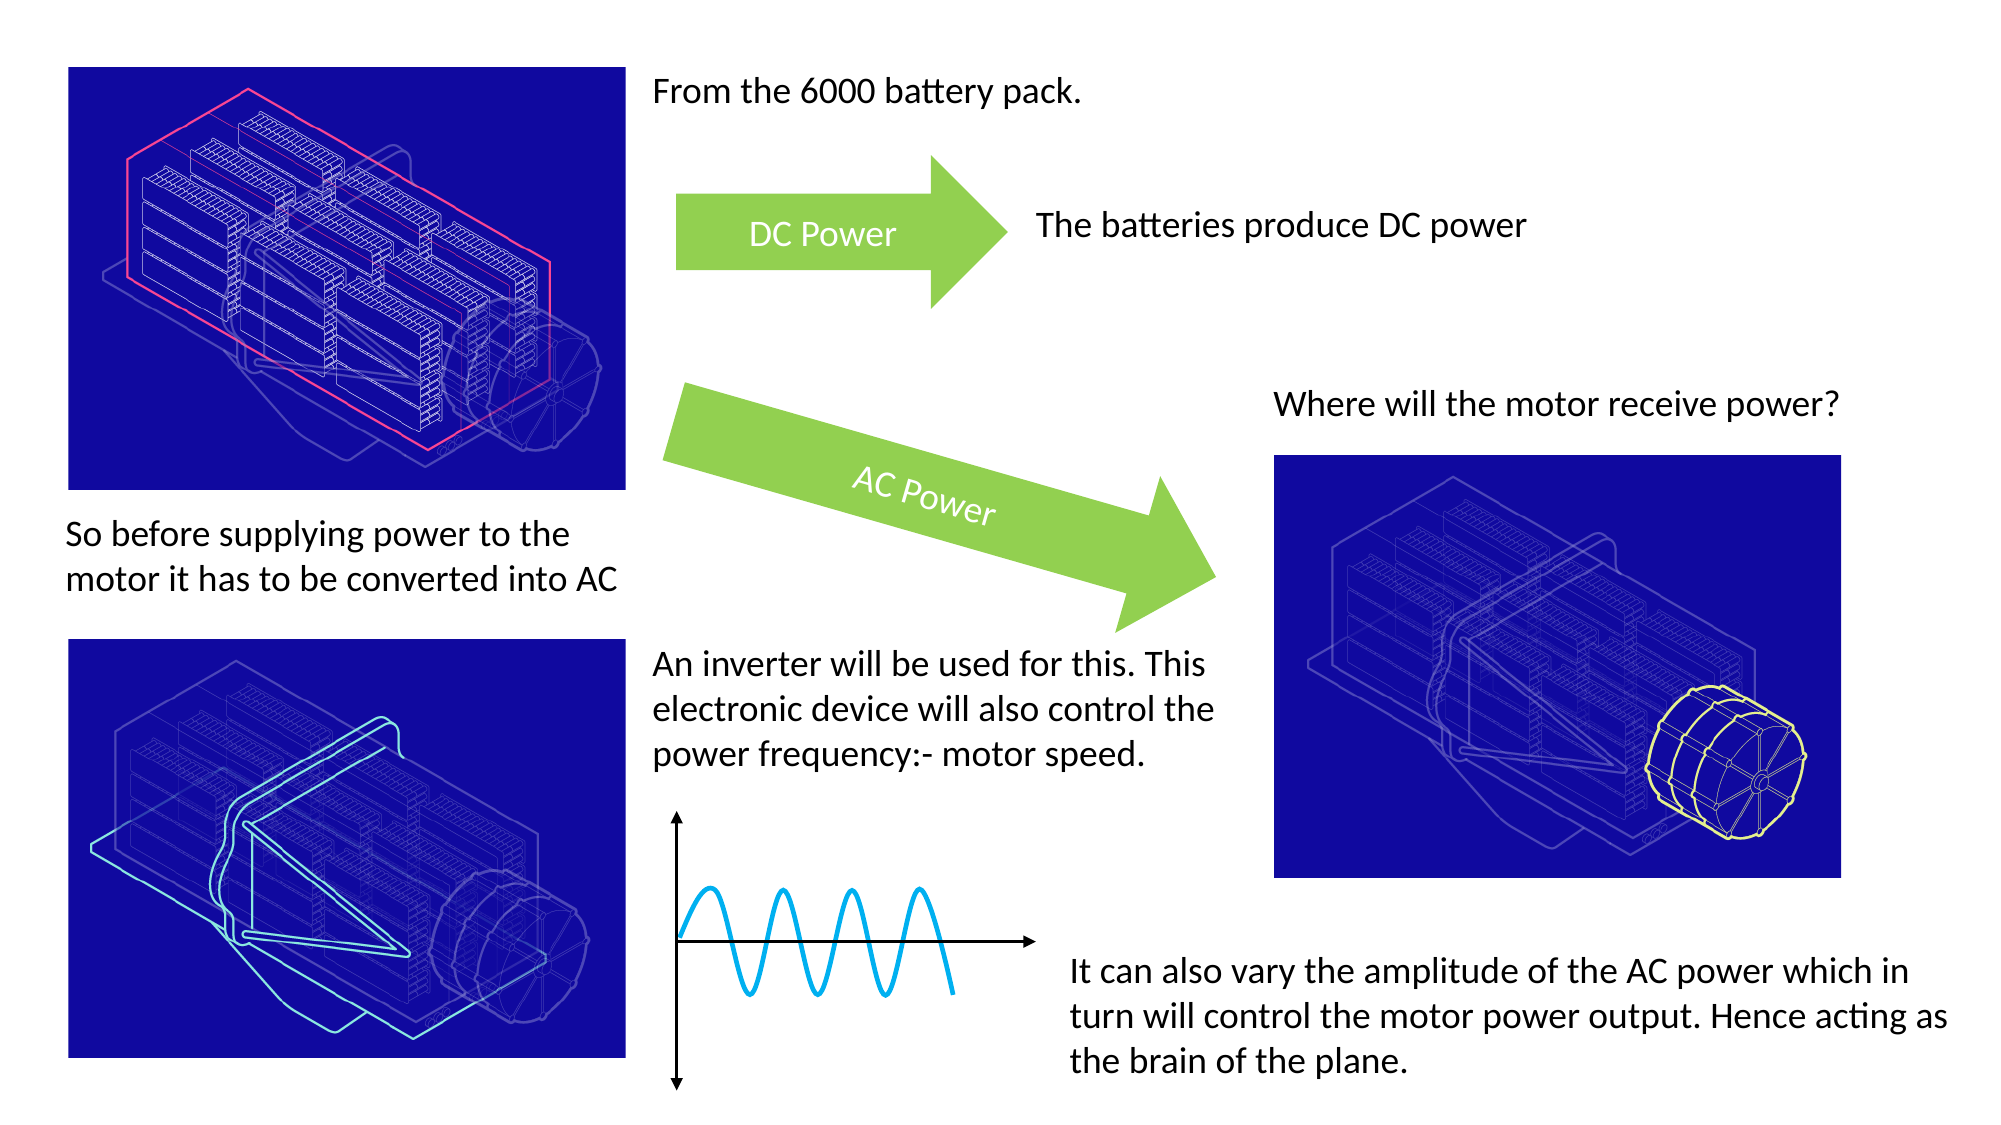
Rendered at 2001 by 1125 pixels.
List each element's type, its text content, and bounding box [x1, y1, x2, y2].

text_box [676, 810, 1036, 1091]
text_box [1255, 371, 1861, 878]
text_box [68, 58, 1160, 420]
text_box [68, 631, 1255, 1058]
text_box It can also vary the amplitude of the AC power which in turn will control the motor power output. Hence acting as the brain of the plane. [1054, 939, 1984, 1089]
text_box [677, 157, 1547, 307]
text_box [50, 420, 1226, 609]
